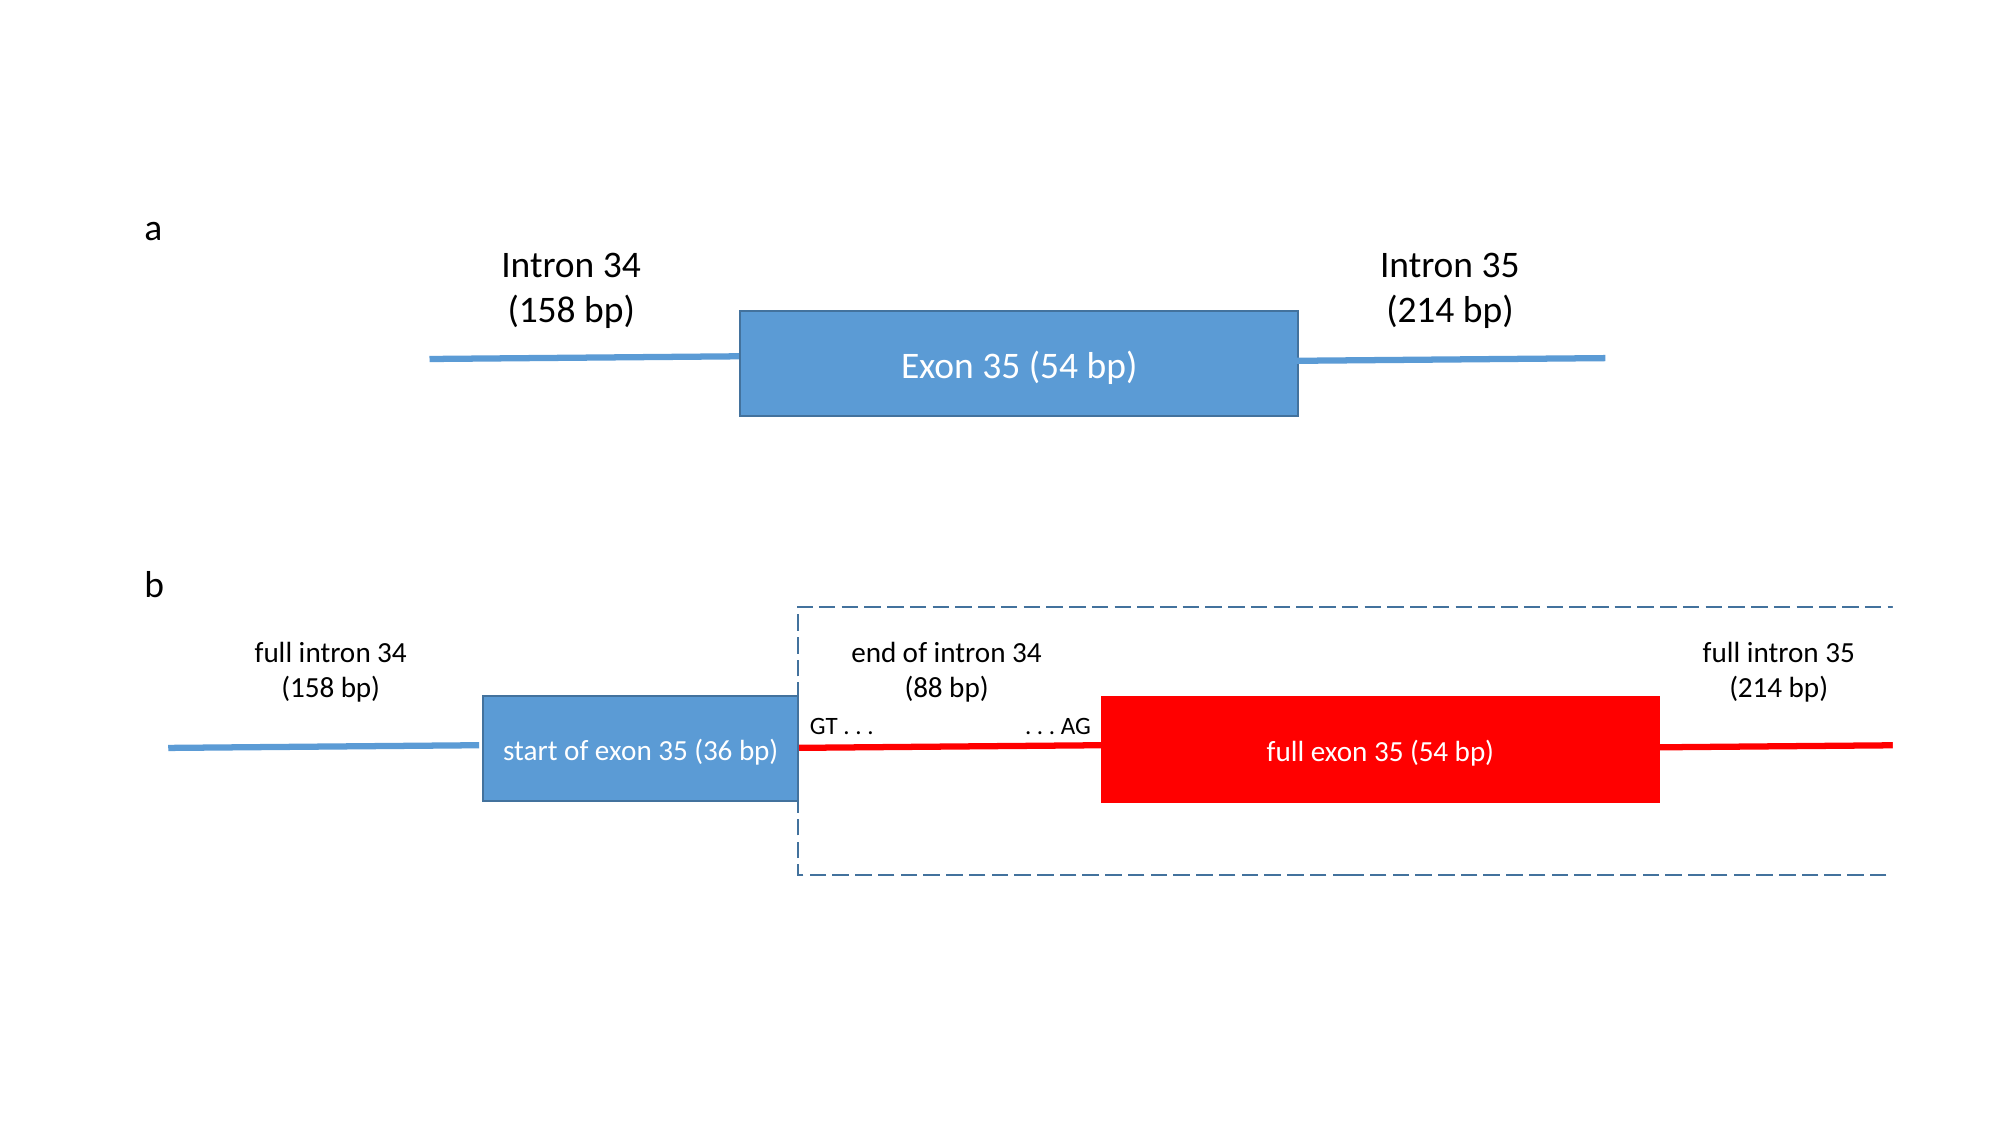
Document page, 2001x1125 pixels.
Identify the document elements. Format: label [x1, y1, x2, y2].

text_box [129, 552, 1907, 891]
text_box [129, 195, 1606, 417]
